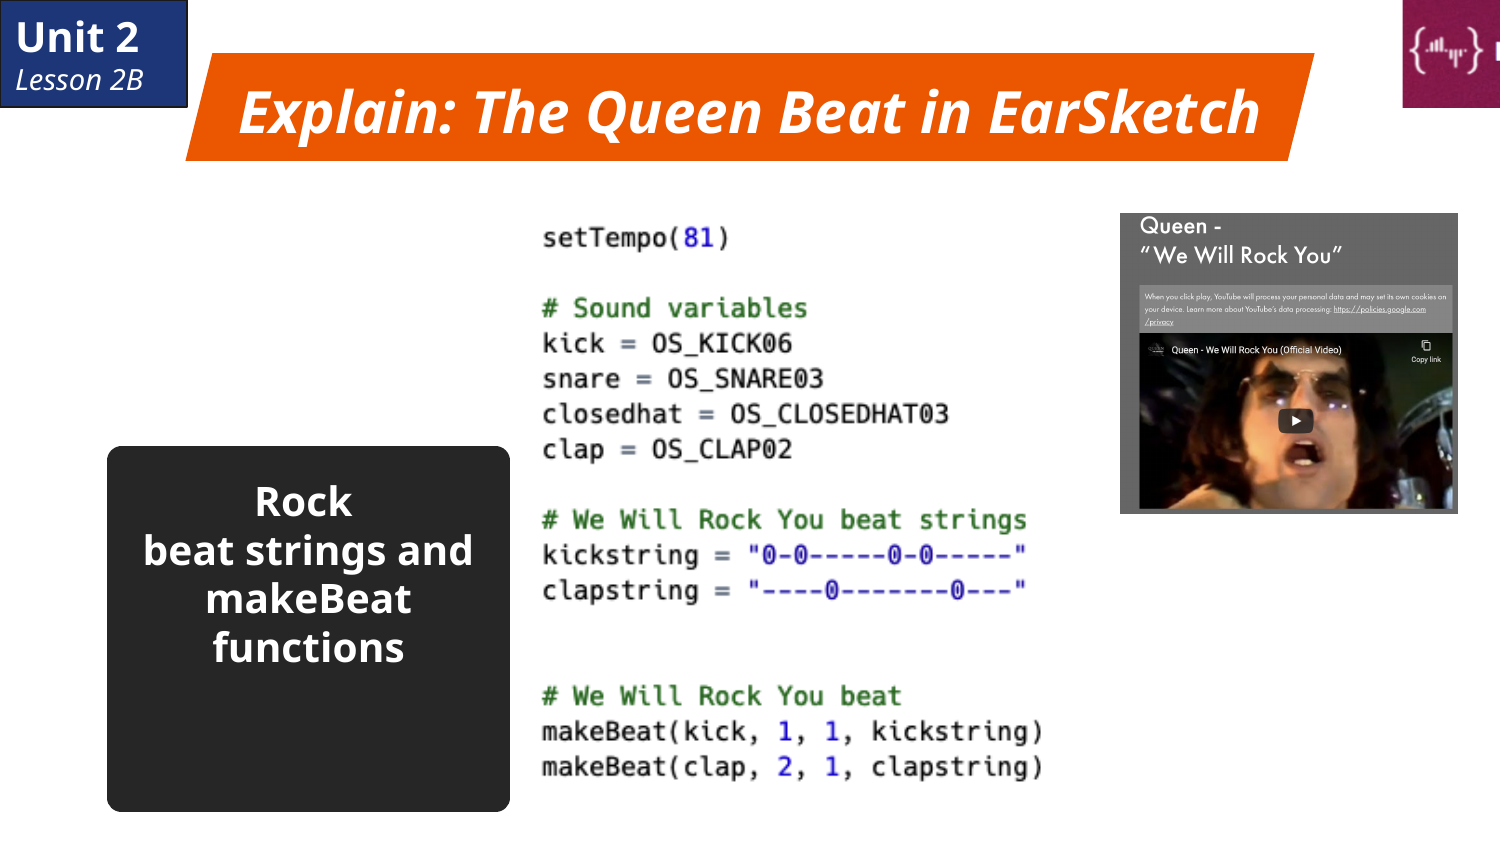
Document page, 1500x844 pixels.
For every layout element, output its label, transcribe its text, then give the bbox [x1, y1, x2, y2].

text_box Unit 2 Lesson 2B [0, 0, 187, 108]
picture [1120, 212, 1458, 514]
picture [535, 223, 1052, 791]
text_box Explain: The Queen Beat in EarSketch [221, 60, 1279, 155]
title Rock beat strings and makeBeat functions [121, 460, 496, 798]
picture [1402, 0, 1500, 108]
text_box [185, 53, 1315, 161]
